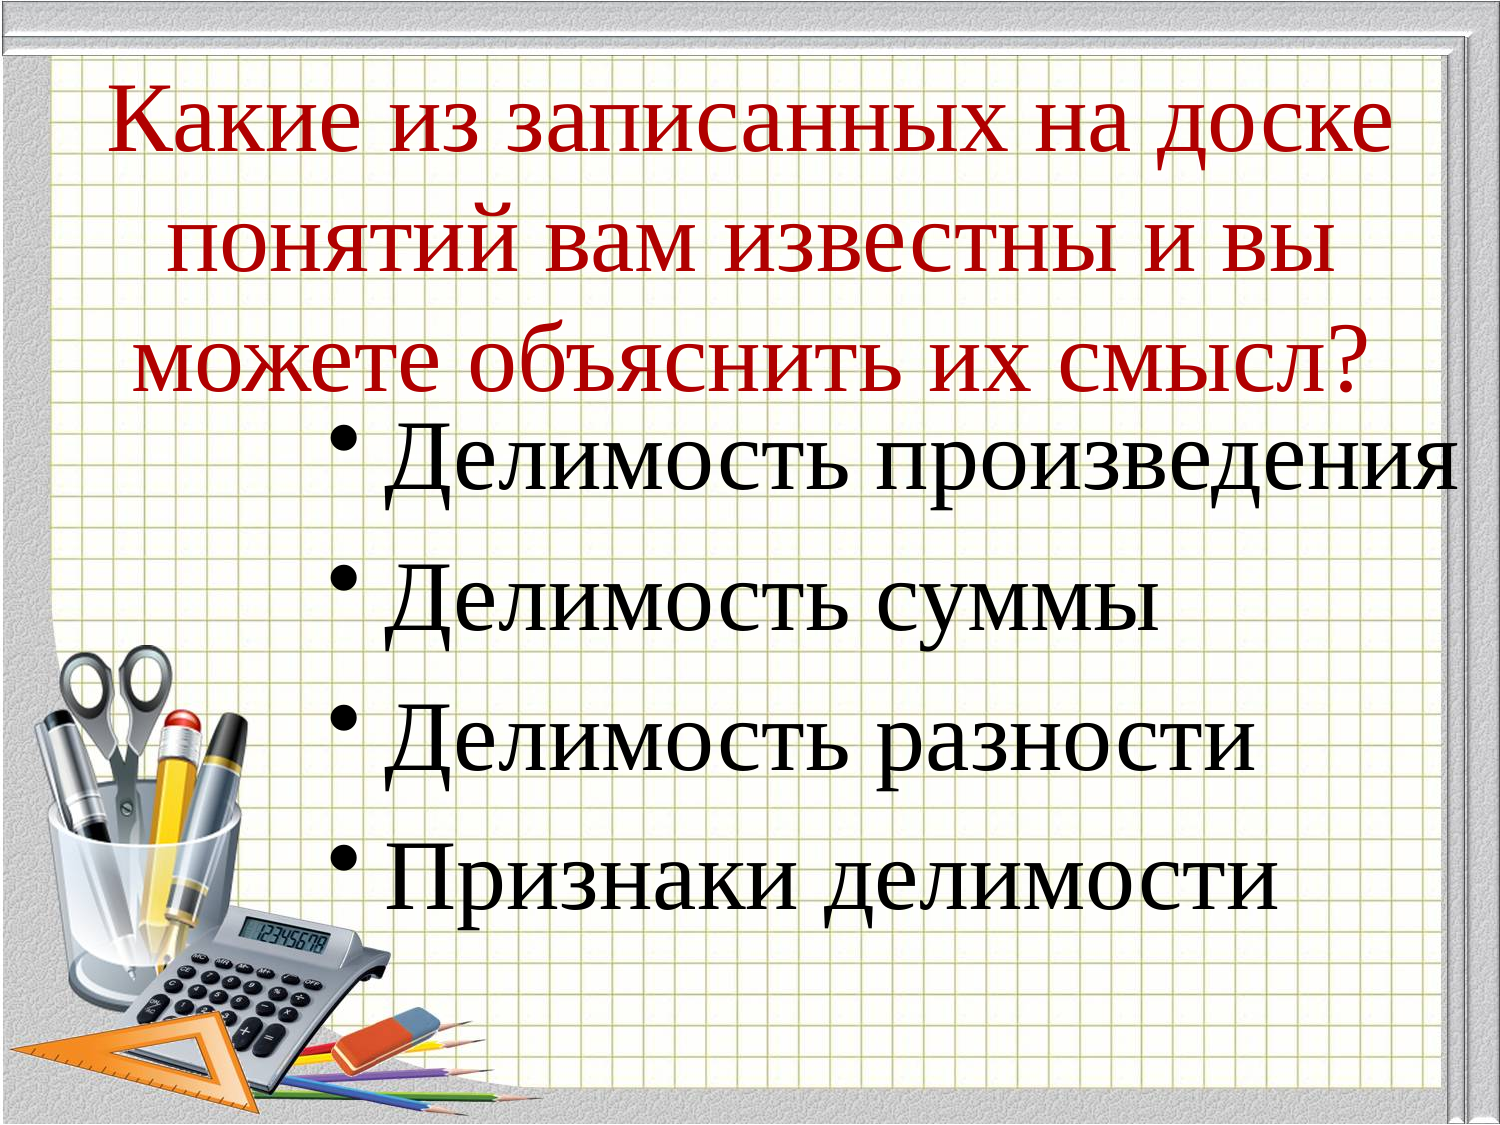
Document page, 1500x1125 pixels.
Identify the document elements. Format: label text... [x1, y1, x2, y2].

picture [0, 0, 1500, 1125]
list Делимость произведения Делимость суммы Делимость разности Признаки делимости [312, 382, 1500, 1125]
title Какие из записанных на доске понятий вам известны и вы можете объяснить их смысл? [76, 136, 1428, 325]
